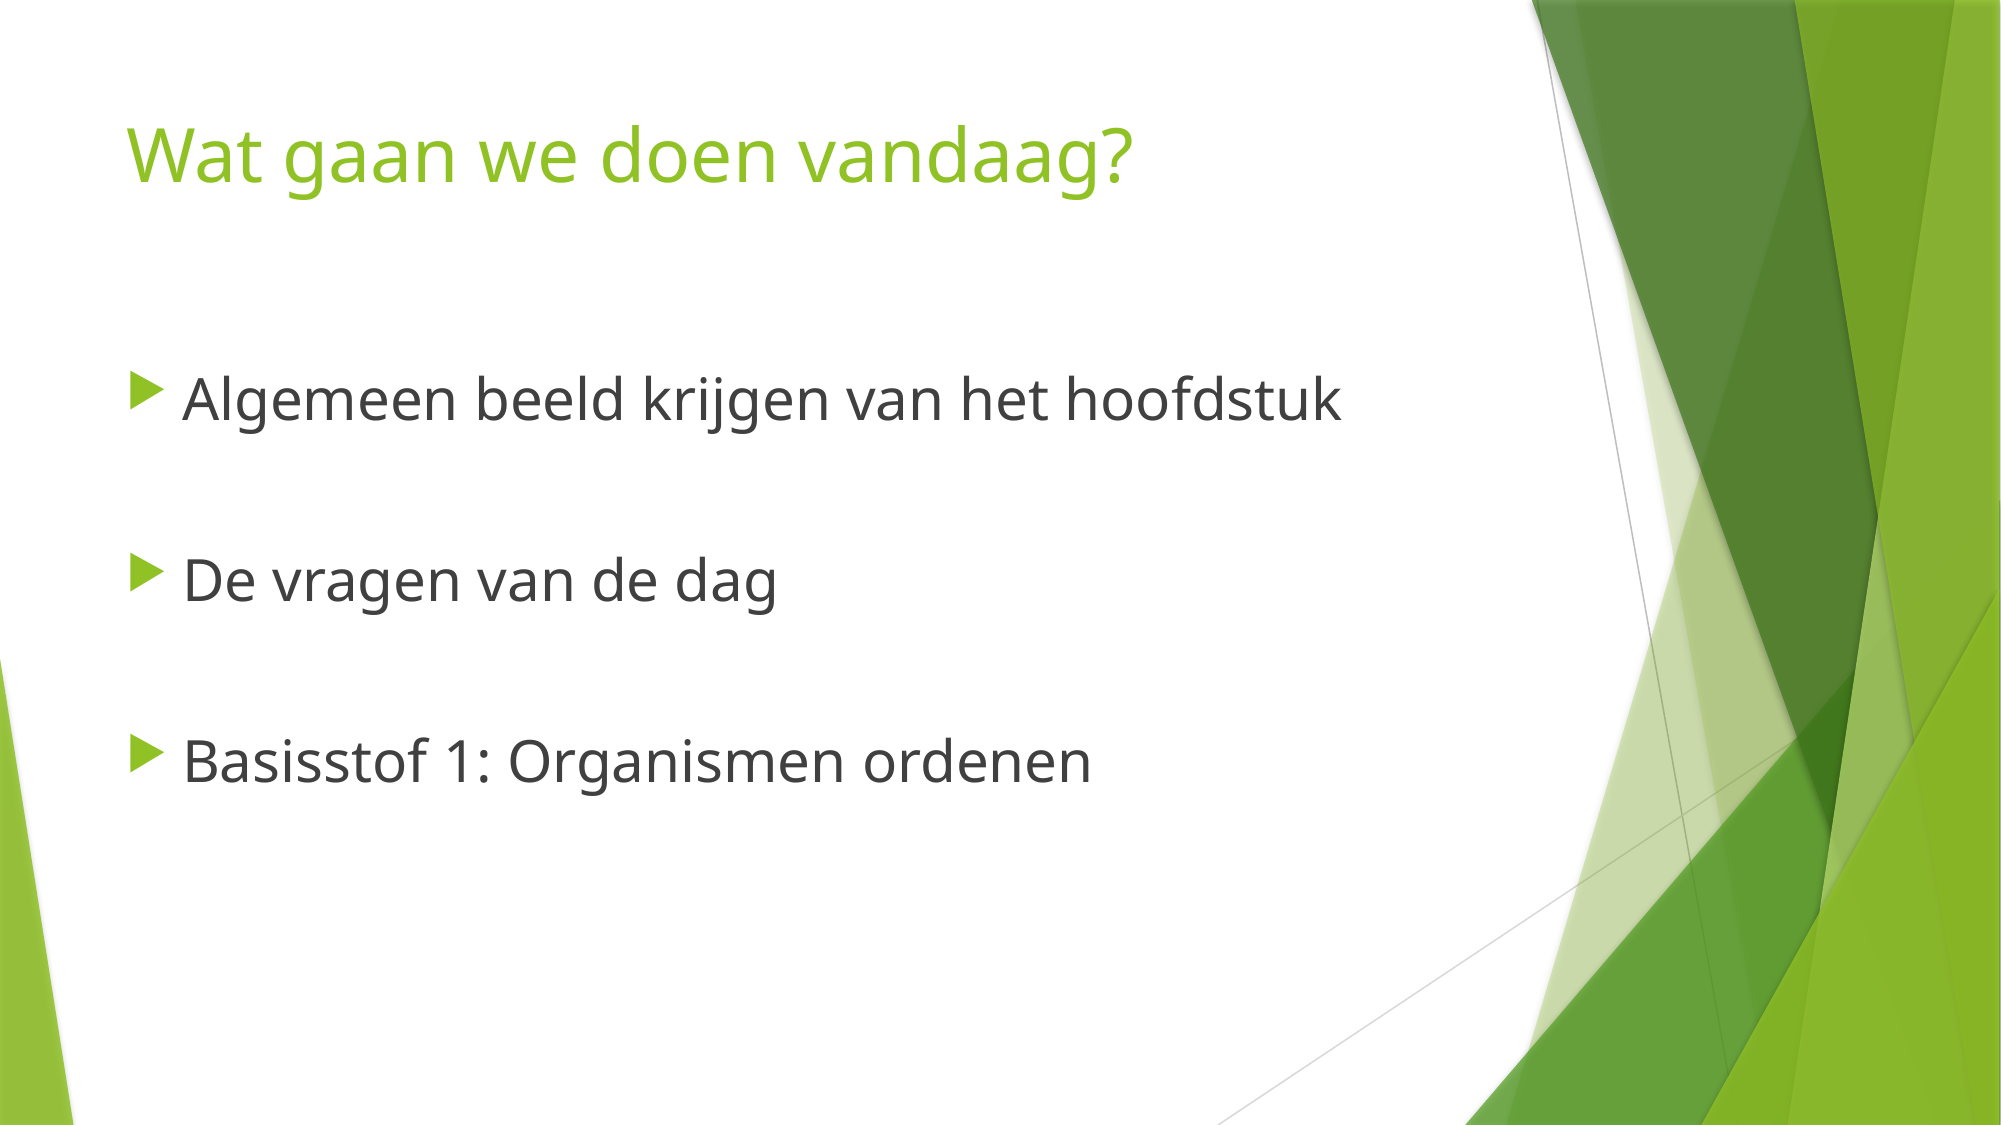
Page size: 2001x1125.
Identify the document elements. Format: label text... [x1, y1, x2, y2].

list Algemeen beeld krijgen van het hoofdstuk De vragen van de dag Basisstof 1: Organismen ordenen [111, 354, 1522, 992]
title Wat gaan we doen vandaag? [111, 99, 1522, 317]
